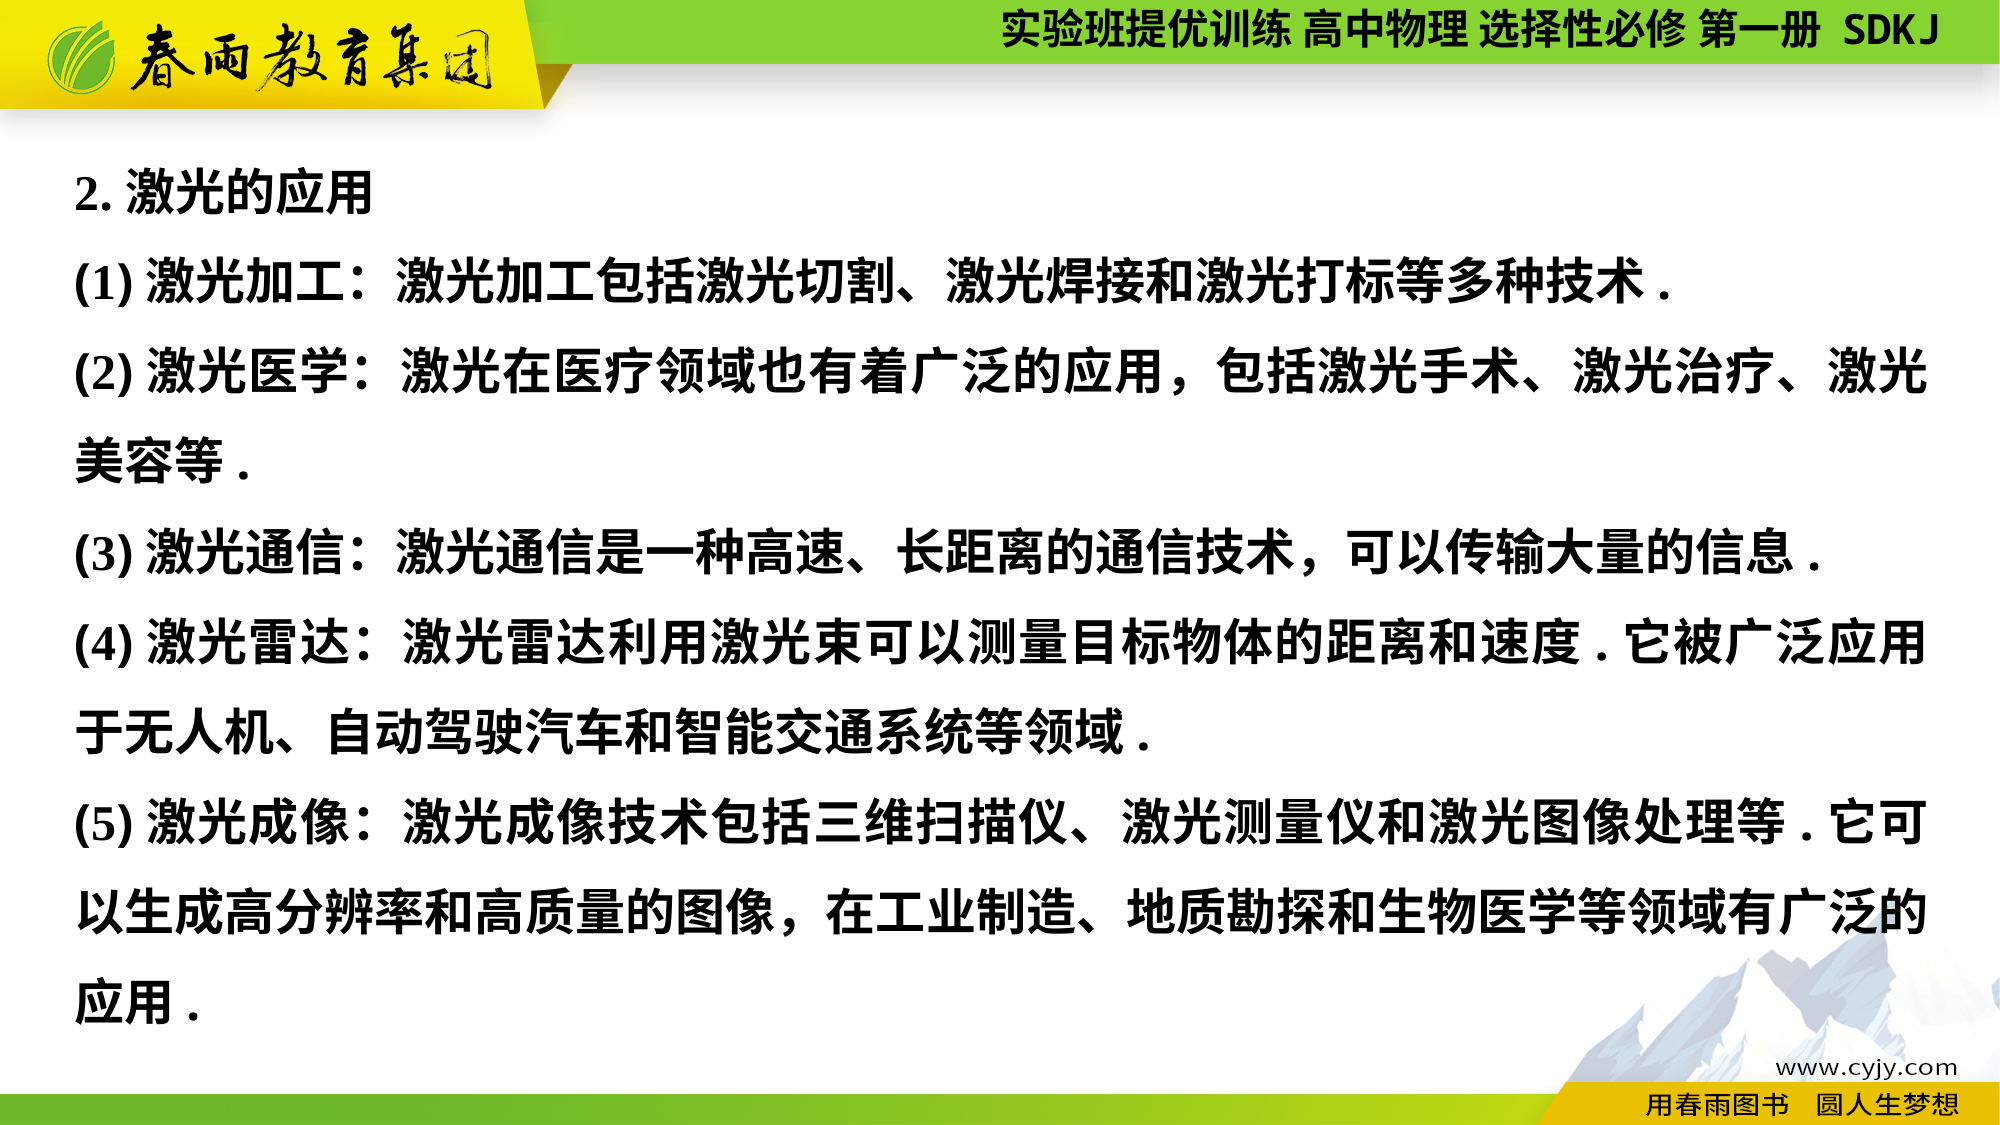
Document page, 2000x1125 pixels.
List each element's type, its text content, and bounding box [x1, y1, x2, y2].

picture [0, 0, 2000, 1125]
list 2.激光的应用 (1)激光加工：激光加工包括激光切割、激光焊接和激光打标等多种技术. (2)激光医学：激光在医疗领域也有着广泛的应用，包括激光手术、激光治疗、激光美容等. (3)激光通信：激光通信是一种高速、长距离的通信技术，可以传输大量的信息. (4)激光雷达：激光雷达利用激光束可以测量目标物体的距离和速度.它被广泛应用于无人机、自动驾驶汽车和智能交通系统等领域. (5)激光成像：激光成像技术包括三维扫描仪、激光测量仪和激光图像处理等.它可以生成高分辨率和高质量的图像，在工业制造、地质勘探和生物医学等领域有广泛的应用. [59, 122, 1944, 1035]
